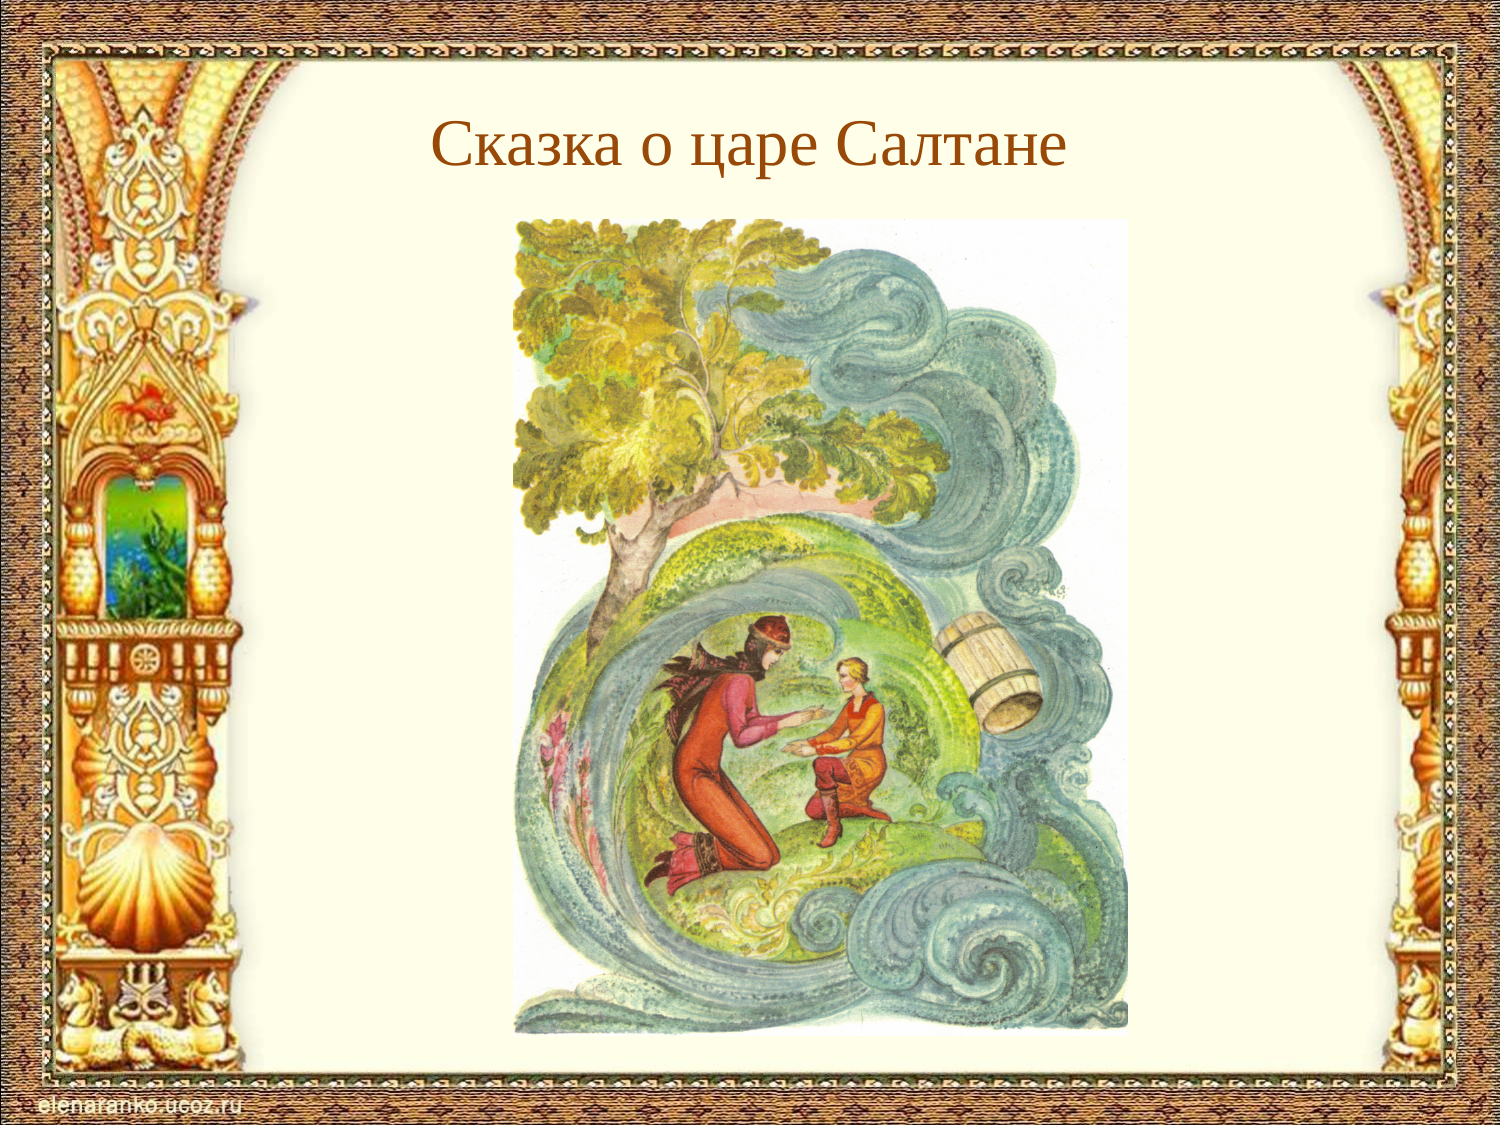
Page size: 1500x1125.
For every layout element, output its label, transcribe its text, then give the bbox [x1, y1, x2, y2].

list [513, 219, 1129, 1036]
title Сказка о царе Салтане [75, 45, 1425, 233]
picture [0, 0, 1500, 1125]
